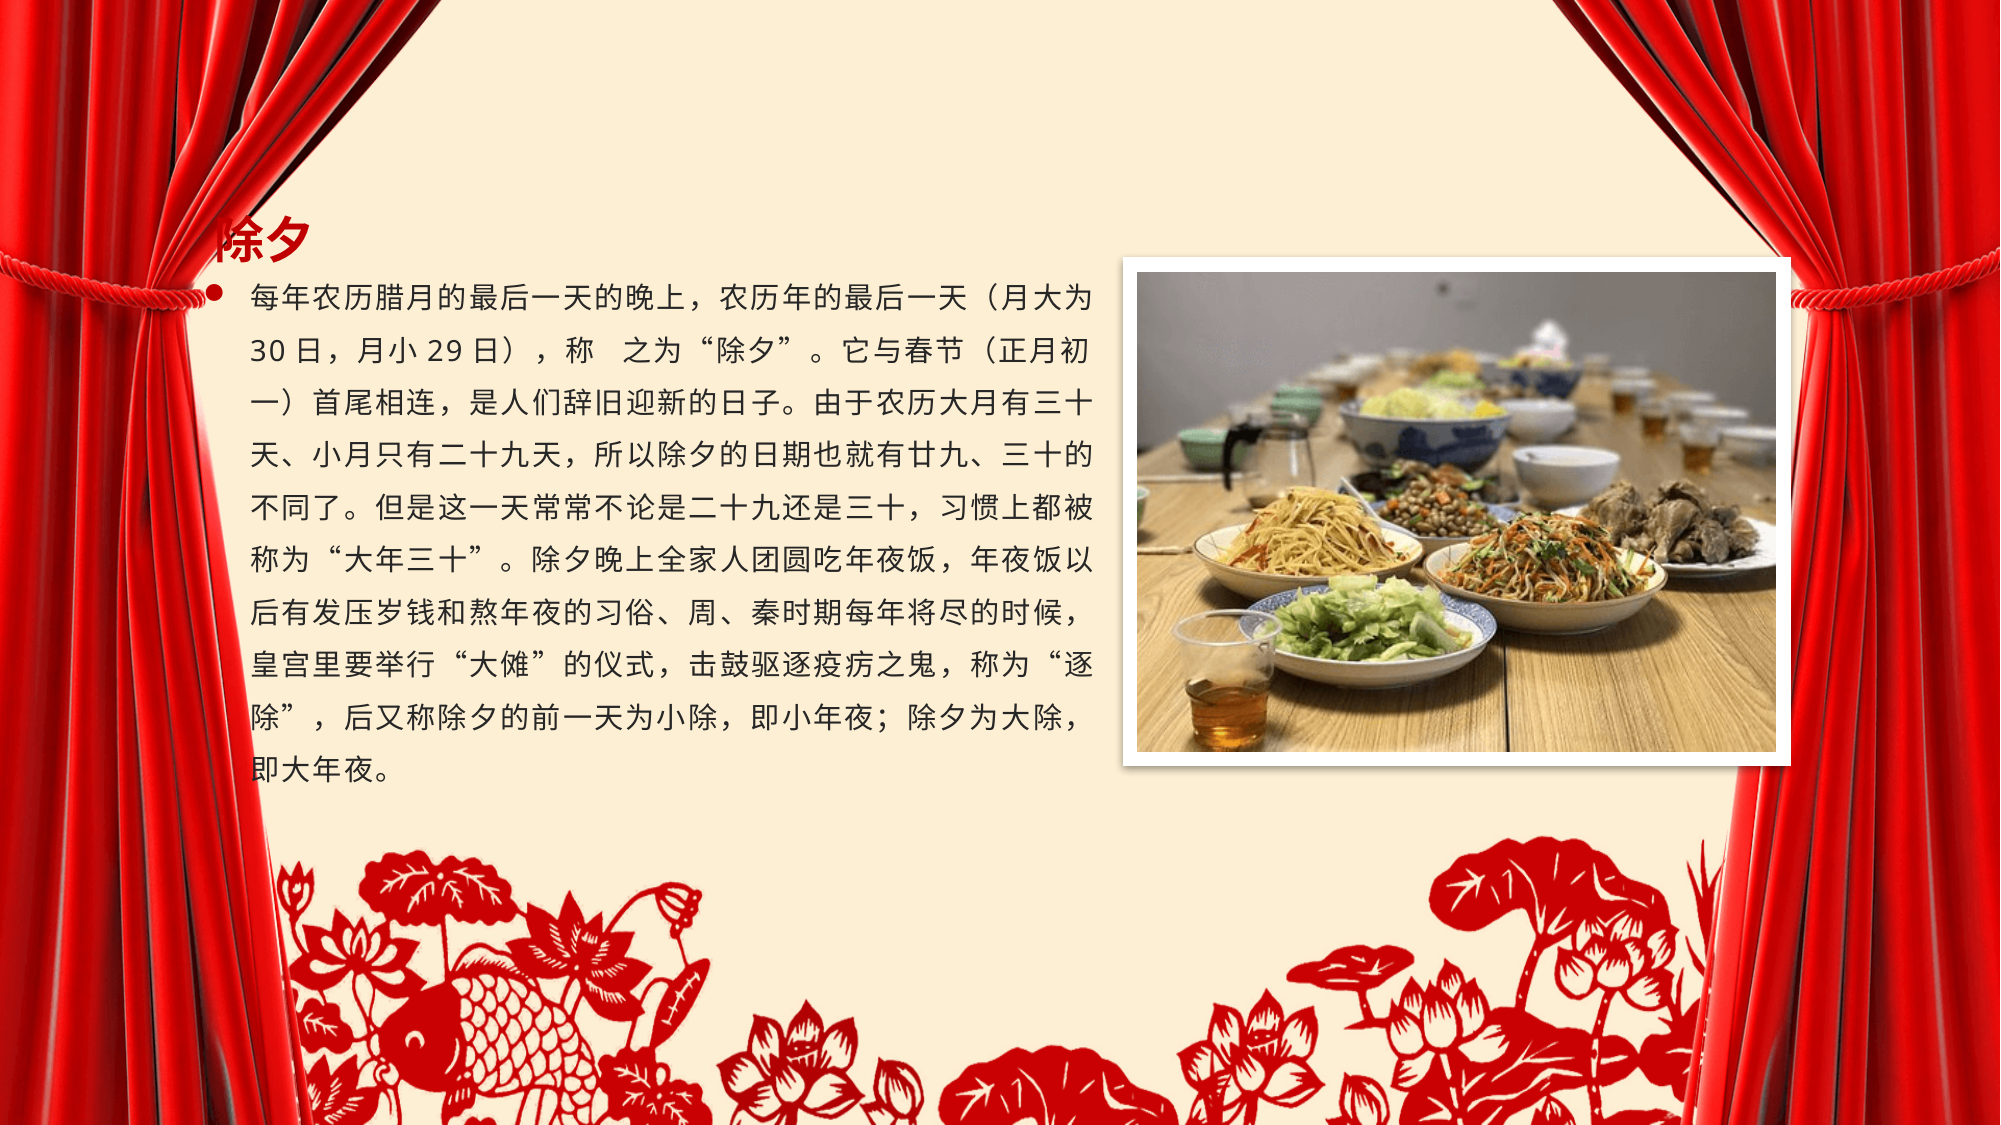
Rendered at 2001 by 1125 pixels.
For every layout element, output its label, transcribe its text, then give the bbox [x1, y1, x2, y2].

picture [0, 0, 2000, 1125]
text_box 除夕 [199, 183, 330, 276]
text_box 每年农历腊月的最后一天的晚上，农历年的最后一天（月大为30日，月小29日），称 之为“除夕”。它与春节（正月初一）首尾相连，是人们辞旧迎新的日子。由于农历大月有三十天、小月只有二十九天，所以除夕的日期也就有廿九、三十的不同了。但是这一天常常不论是二十九还是三十，习惯上都被称为“大年三十”。除夕晚上全家人团圆吃年夜饭，年夜饭以后有发压岁钱和熬年夜的习俗、周、秦时期每年将尽的时候，皇宫里要举行“大傩”的仪式，击鼓驱逐疫疠之鬼，称为“逐除”，后又称除夕的前一天为小除，即小年夜；除夕为大除，即大年夜。 [188, 254, 1113, 794]
